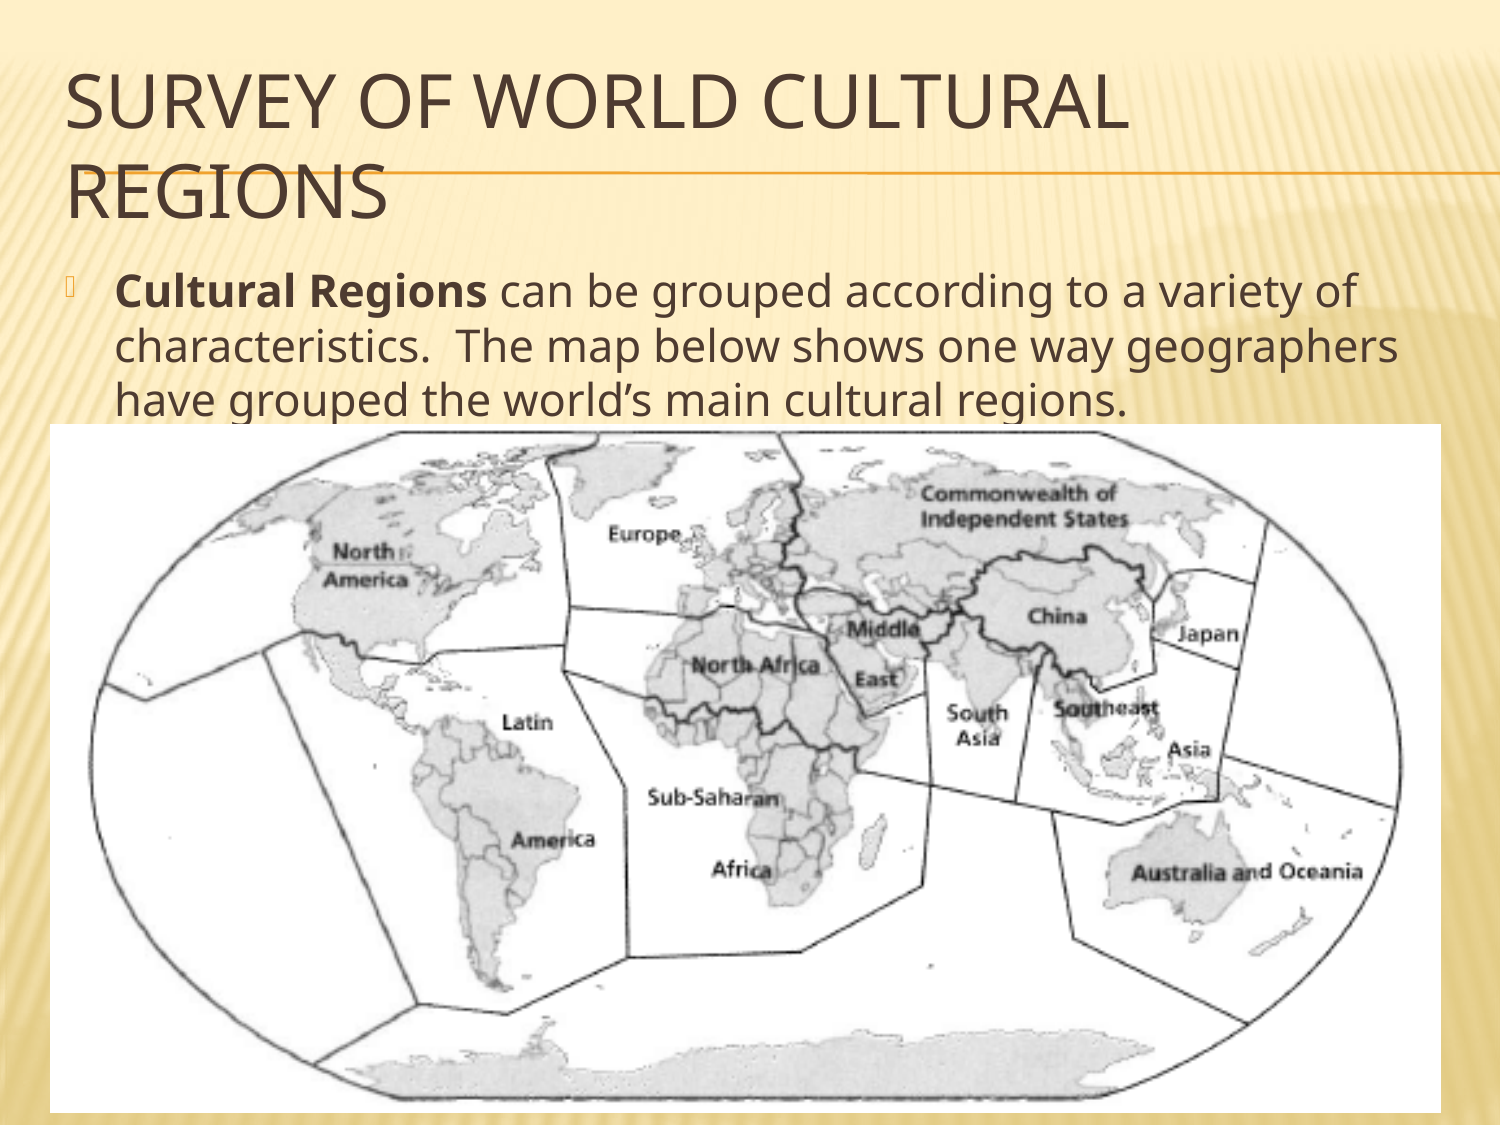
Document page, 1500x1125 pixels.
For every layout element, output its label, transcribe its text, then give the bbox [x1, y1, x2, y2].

picture [49, 424, 1441, 1113]
list Cultural Regions can be grouped according to a variety of characteristics. The map below shows one way geographers have grouped the world’s main cultural regions. [50, 254, 1475, 438]
title Survey of World Cultural Regions [50, 75, 1475, 213]
